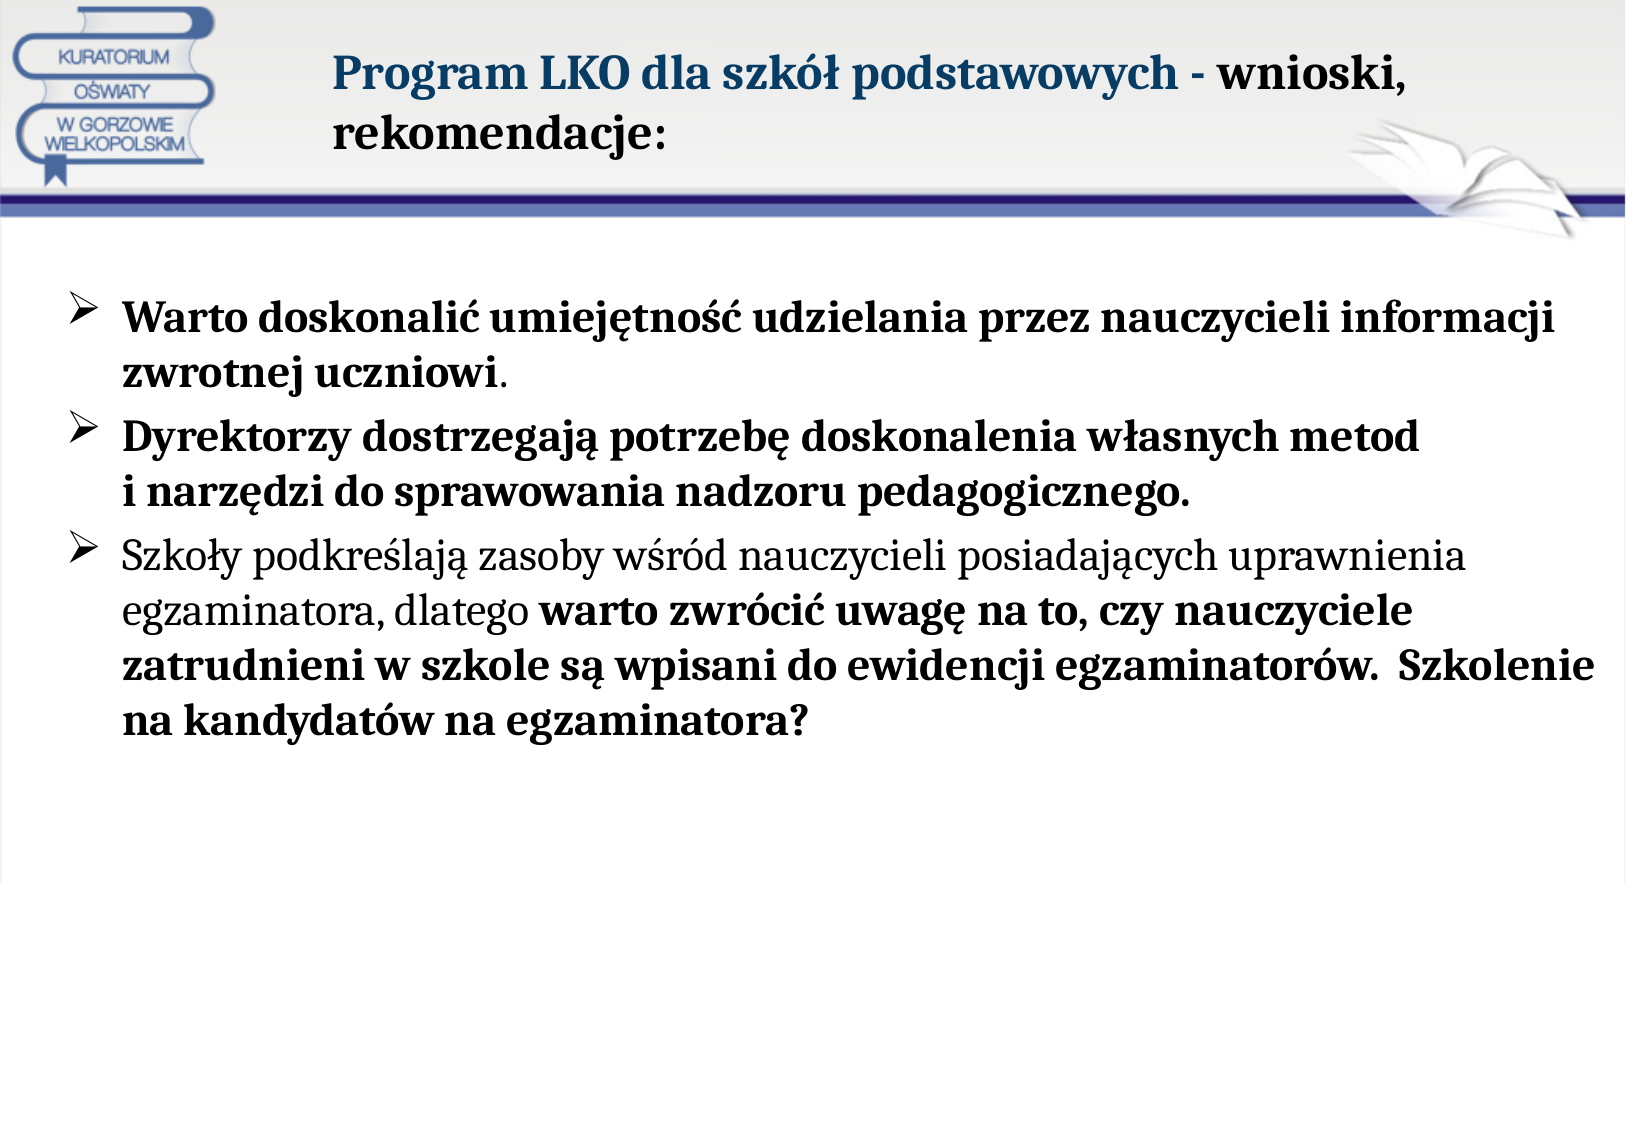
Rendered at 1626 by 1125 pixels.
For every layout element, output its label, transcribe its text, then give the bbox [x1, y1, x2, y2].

picture [0, 0, 1626, 1125]
list Warto doskonalić umiejętność udzielania przez nauczycieli informacji zwrotnej uczniowi. Dyrektorzy dostrzegają potrzebę doskonalenia własnych metod i narzędzi do sprawowania nadzoru pedagogicznego. Szkoły podkreślają zasoby wśród nauczycieli posiadających uprawnienia egzaminatora, dlatego warto zwrócić uwagę na to, czy nauczyciele zatrudnieni w szkole są wpisani do ewidencji egzaminatorów. Szkolenie na kandydatów na egzaminatora? [50, 278, 1625, 983]
title Program LKO dla szkół podstawowych - wnioski, rekomendacje: [317, 23, 1600, 176]
